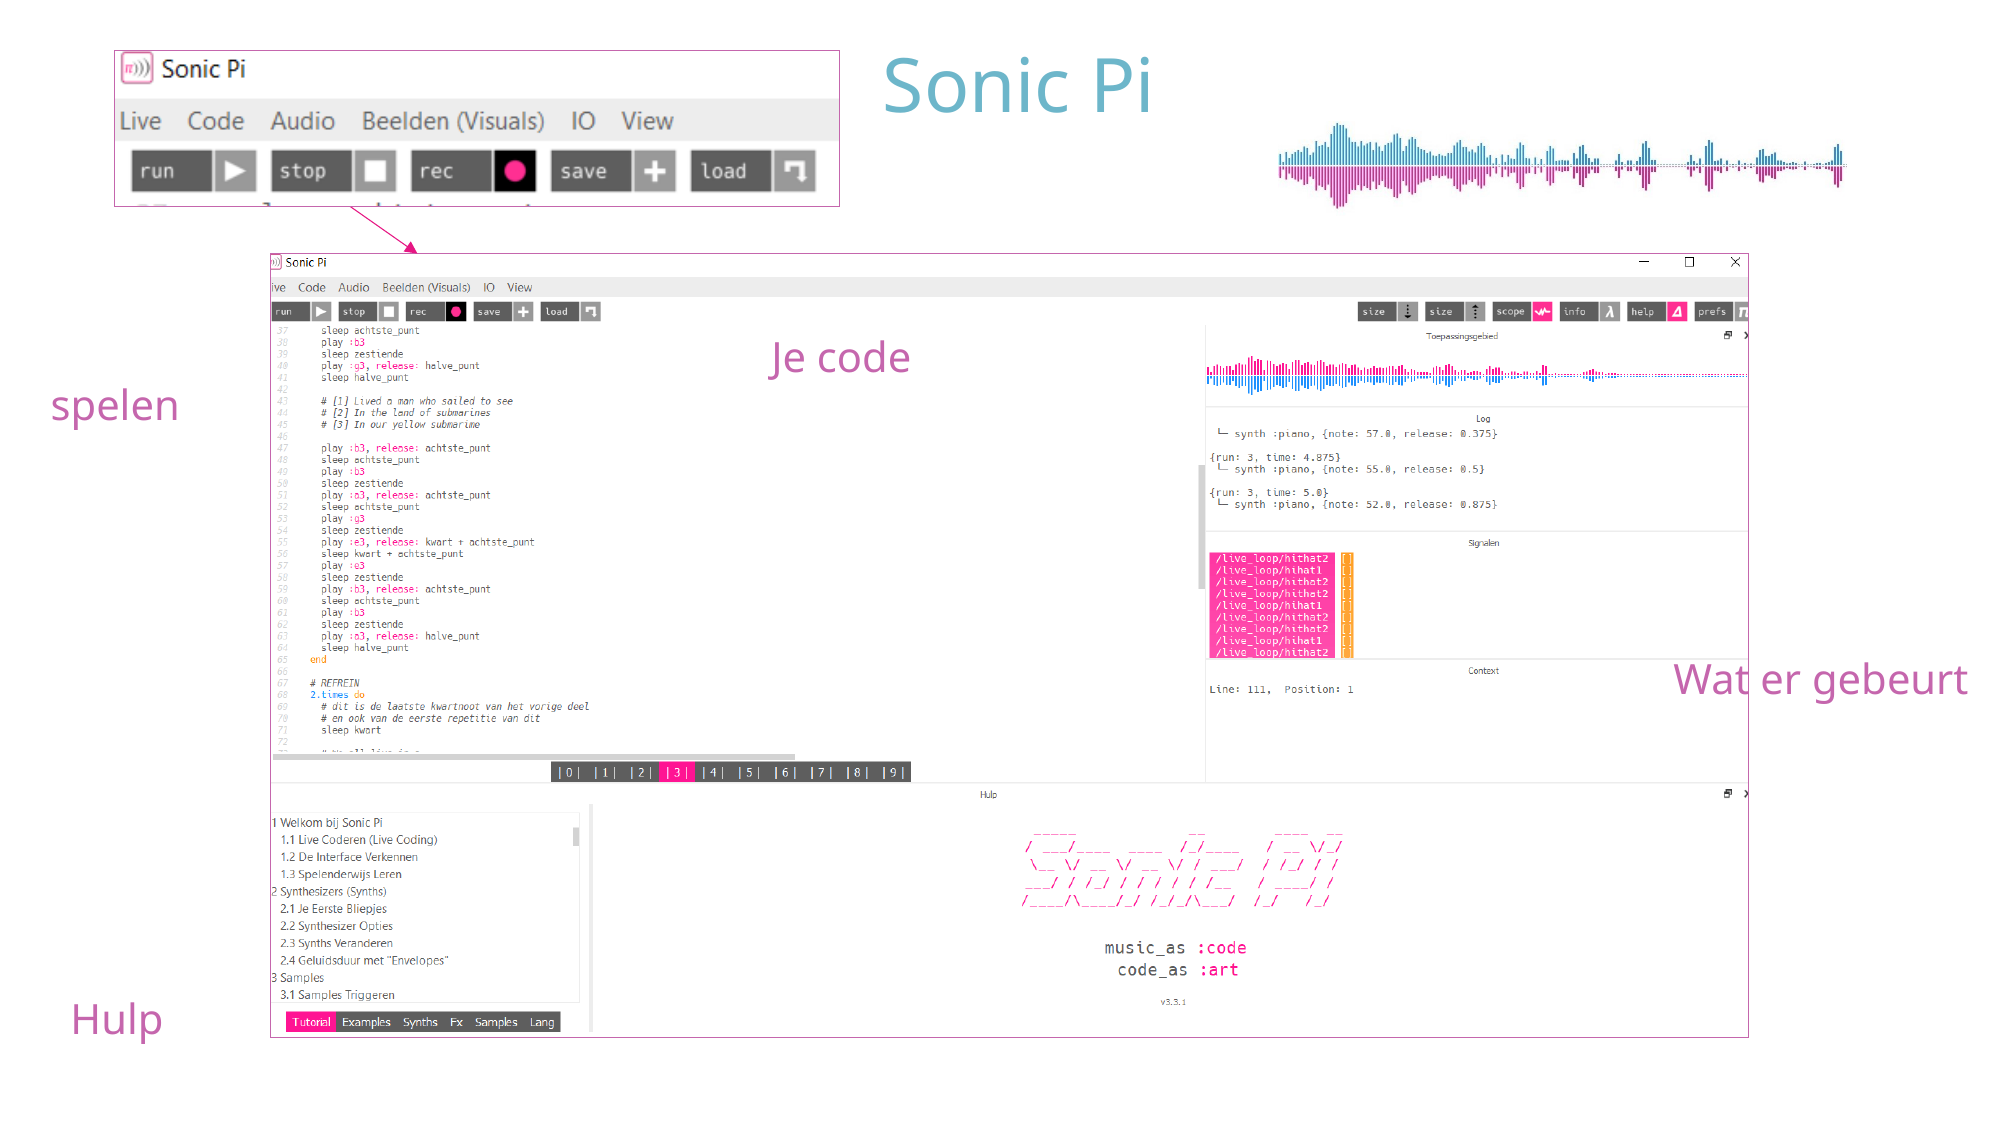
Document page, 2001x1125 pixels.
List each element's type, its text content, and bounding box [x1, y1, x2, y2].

picture [1278, 121, 1847, 216]
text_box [344, 207, 418, 254]
picture [270, 253, 1749, 1038]
text_box Sonic Pi [868, 40, 1312, 186]
picture [114, 50, 840, 207]
text_box Wat er gebeurt [1749, 645, 1992, 711]
text_box Hulp [55, 985, 389, 1050]
text_box spelen [35, 371, 270, 436]
